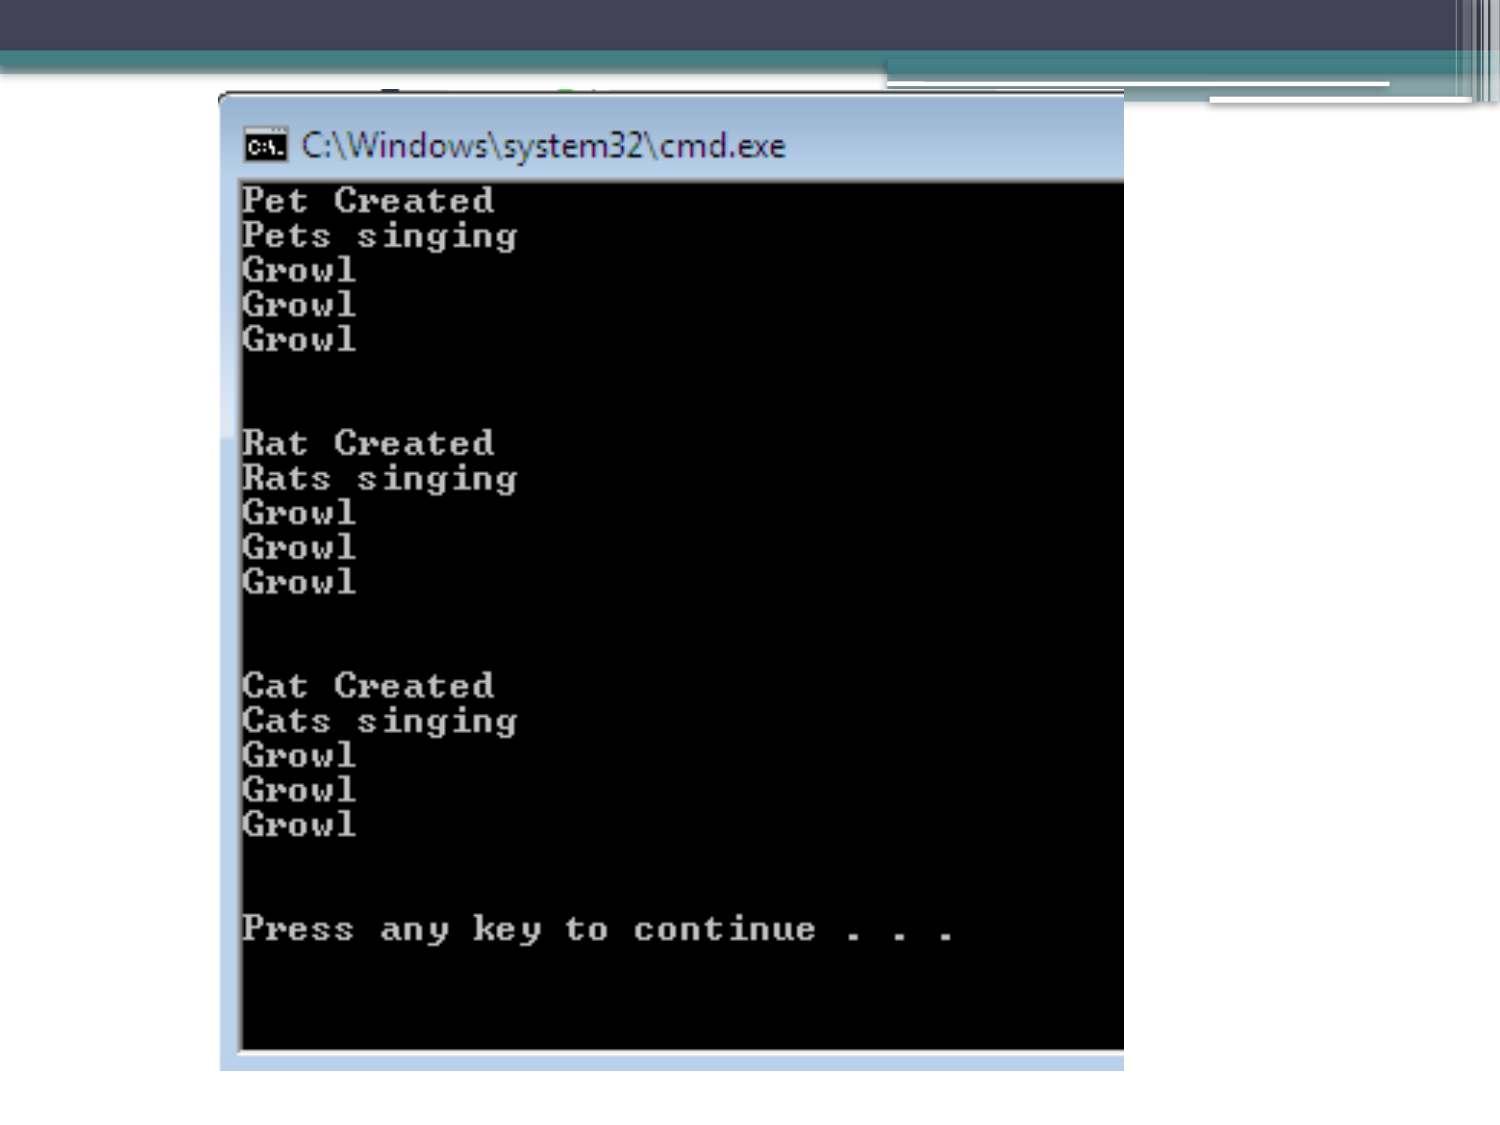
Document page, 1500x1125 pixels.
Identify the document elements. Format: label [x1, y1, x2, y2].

picture [218, 89, 1125, 1071]
